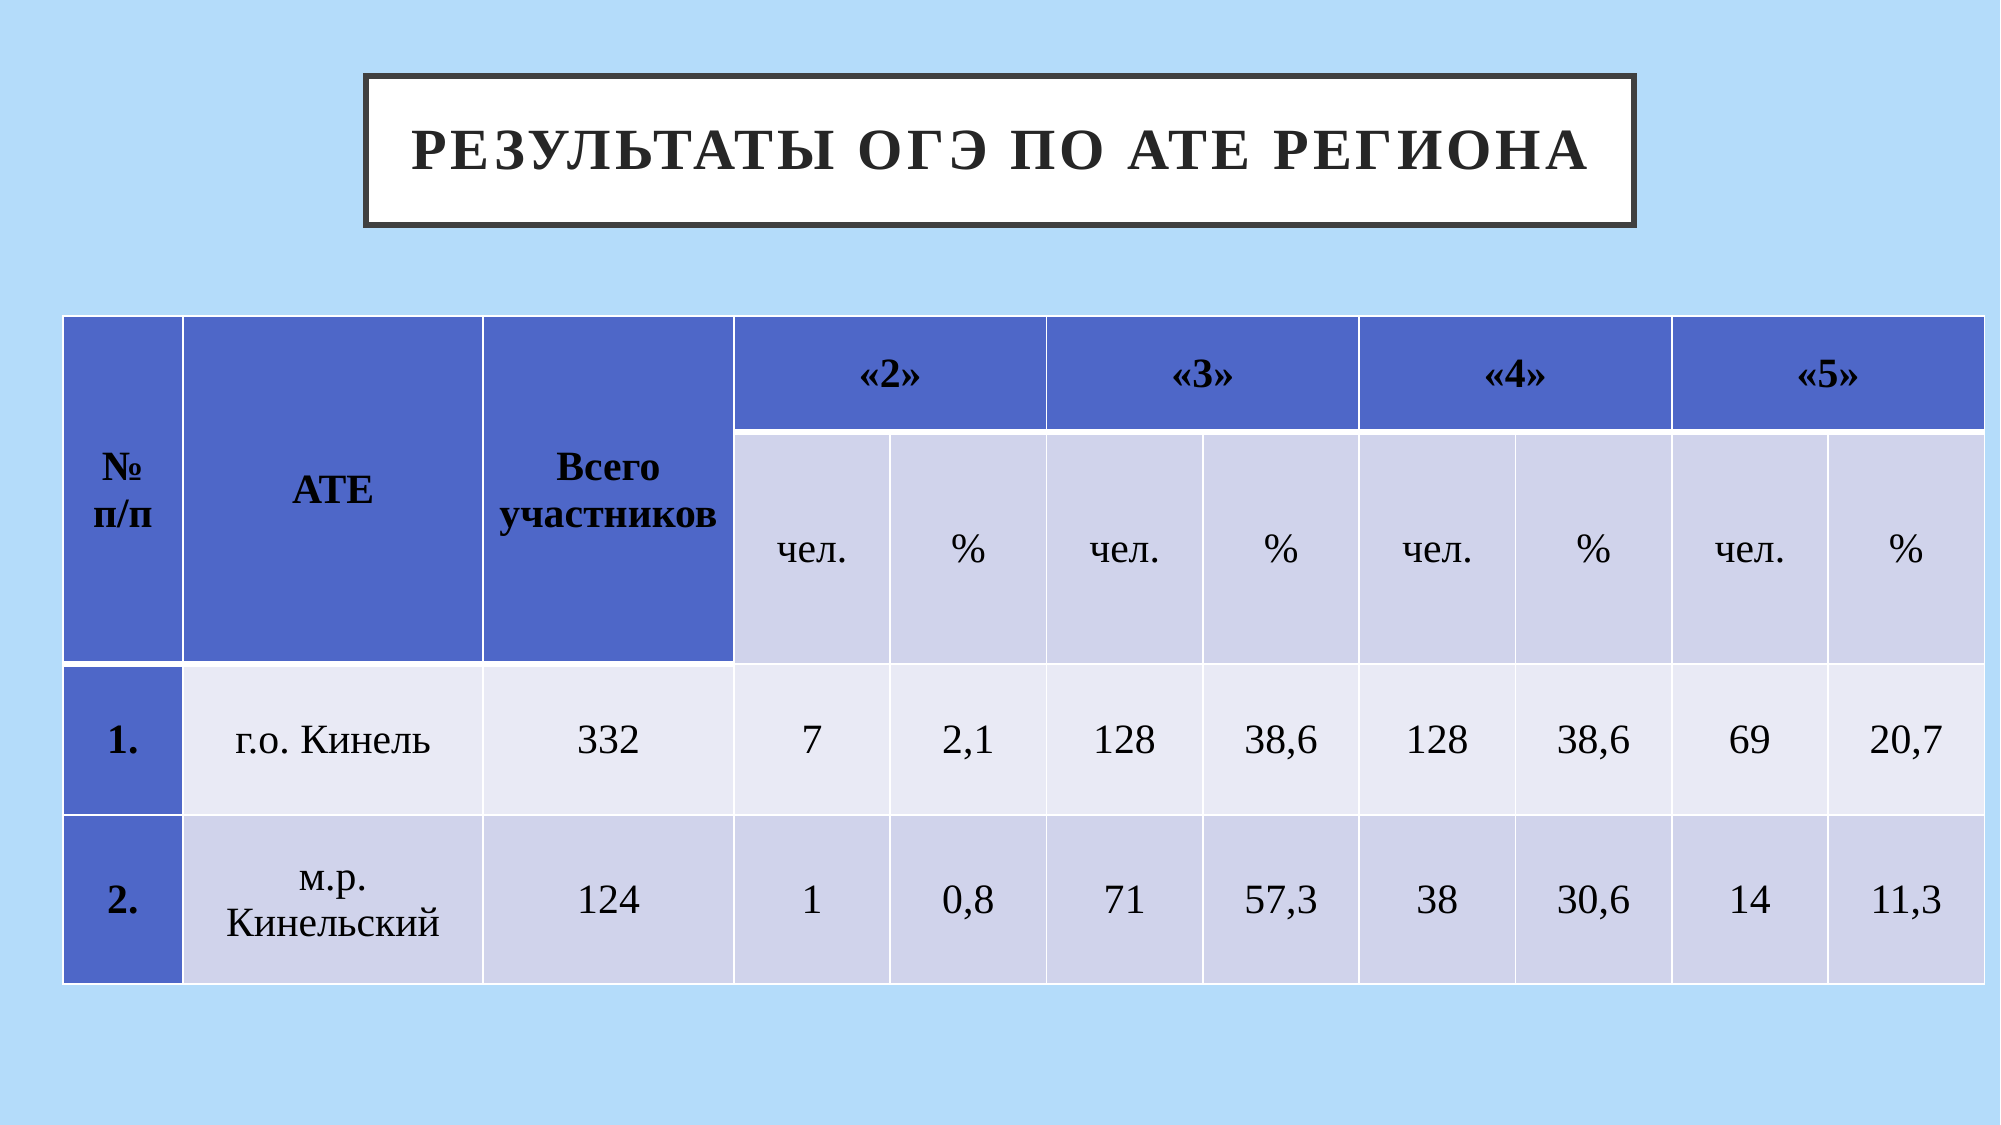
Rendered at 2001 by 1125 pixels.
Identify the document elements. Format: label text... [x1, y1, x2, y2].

table_cell м.р. Кинельский [184, 816, 482, 983]
table_cell 1. [64, 667, 182, 814]
table_cell 30,6 [1516, 816, 1671, 983]
table_cell 38,6 [1516, 665, 1671, 814]
table_cell 20,7 [1829, 665, 1984, 814]
table_cell % [1204, 435, 1358, 663]
table_cell % [1829, 435, 1984, 663]
table_cell г.о. Кинель [184, 667, 482, 814]
table_header «3» [1047, 317, 1358, 429]
table_cell 2,1 [891, 665, 1046, 814]
table_header АТЕ [184, 317, 482, 661]
table_header № п/п [64, 317, 182, 661]
table_cell % [891, 435, 1046, 663]
table_cell 2. [64, 816, 182, 983]
table_cell 14 [1673, 816, 1827, 983]
table_cell чел. [735, 435, 889, 663]
table_cell 128 [1360, 665, 1515, 814]
table_cell 11,3 [1829, 816, 1984, 983]
table_header «2» [735, 317, 1046, 429]
table_header «5» [1673, 317, 1984, 429]
title Результаты ОГЭ по АТЕ региона [363, 73, 1637, 228]
table_cell 1 [735, 816, 889, 983]
table_cell чел. [1673, 435, 1827, 663]
table_cell 128 [1047, 665, 1202, 814]
table_cell чел. [1360, 435, 1515, 663]
table_cell 57,3 [1204, 816, 1358, 983]
table_header «4» [1360, 317, 1671, 429]
table_cell 38,6 [1204, 665, 1358, 814]
table_cell 38 [1360, 816, 1515, 983]
table_cell 7 [735, 665, 889, 814]
table_cell 332 [484, 667, 733, 814]
table_cell % [1516, 435, 1671, 663]
table_cell 71 [1047, 816, 1202, 983]
table_cell чел. [1047, 435, 1202, 663]
table_cell 69 [1673, 665, 1827, 814]
table_cell 0,8 [891, 816, 1046, 983]
table_cell 124 [484, 816, 733, 983]
table_header Всего участников [484, 317, 733, 661]
